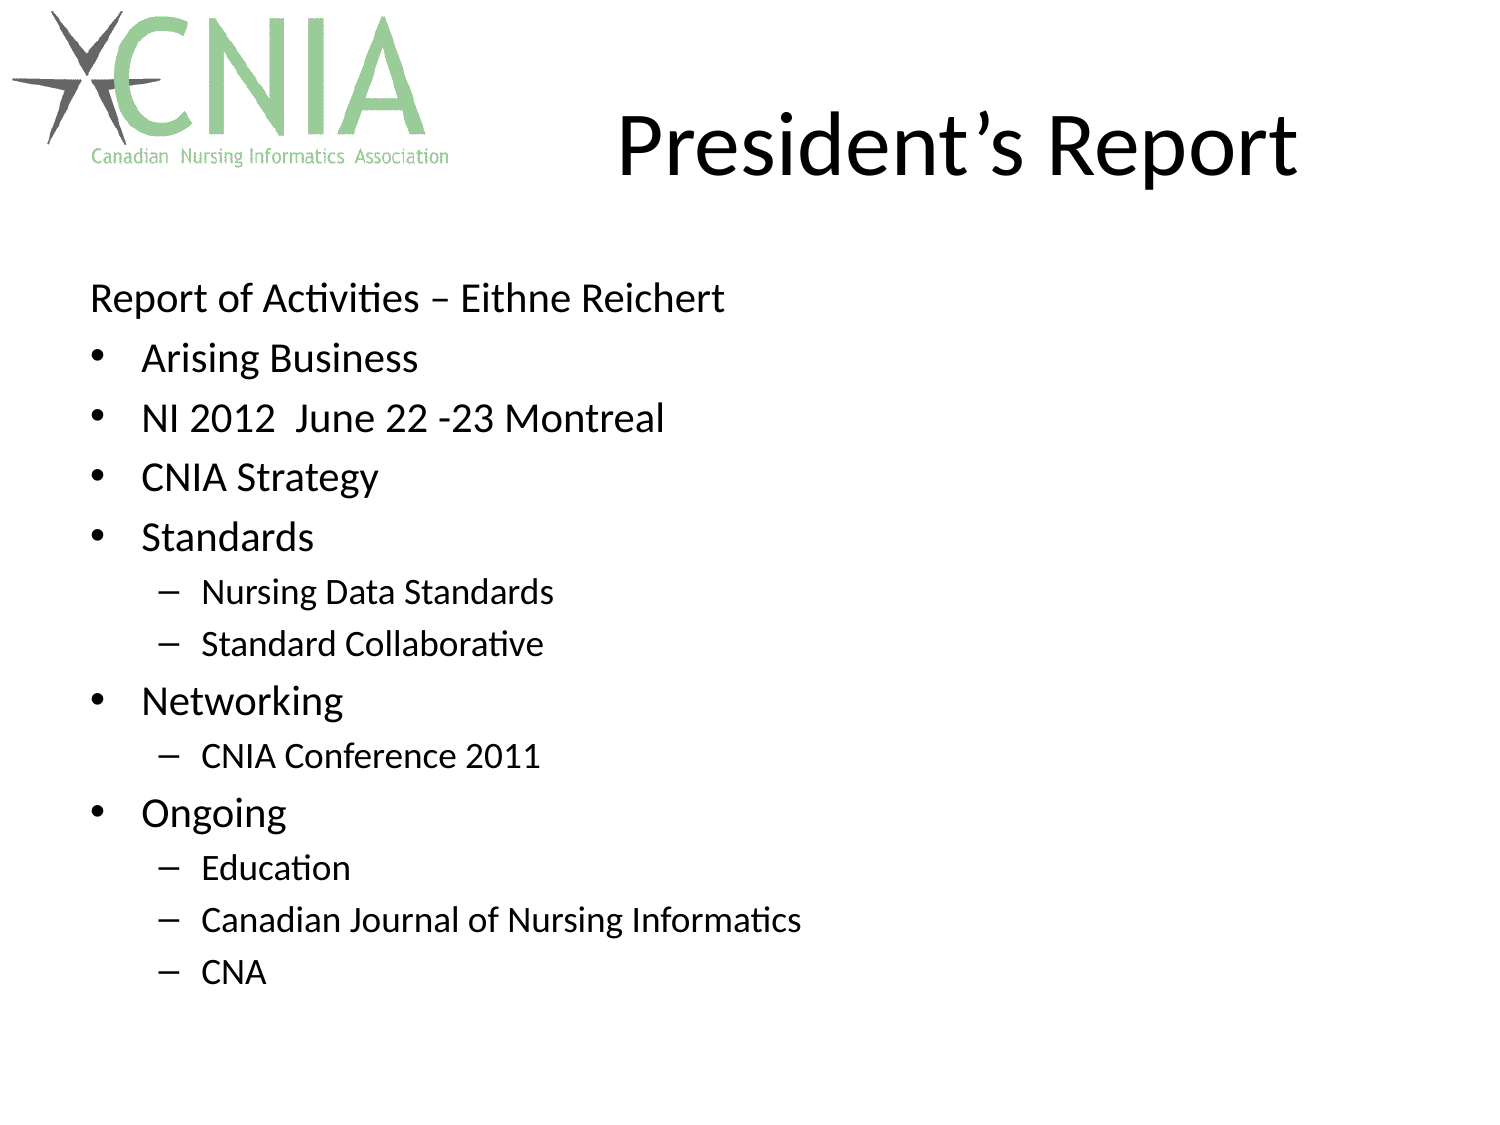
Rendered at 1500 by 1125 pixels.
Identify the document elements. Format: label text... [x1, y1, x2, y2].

picture [0, 0, 453, 170]
title President’s Report [491, 44, 1426, 233]
list Report of Activities – Eithne Reichert Arising Business NI 2012 June 22 -23 Montreal CNIA Strategy Standards Nursing Data Standards Standard Collaborative Networking CNIA Conference 2011 Ongoing Education Canadian Journal of Nursing Informatics CNA [74, 262, 1466, 1006]
